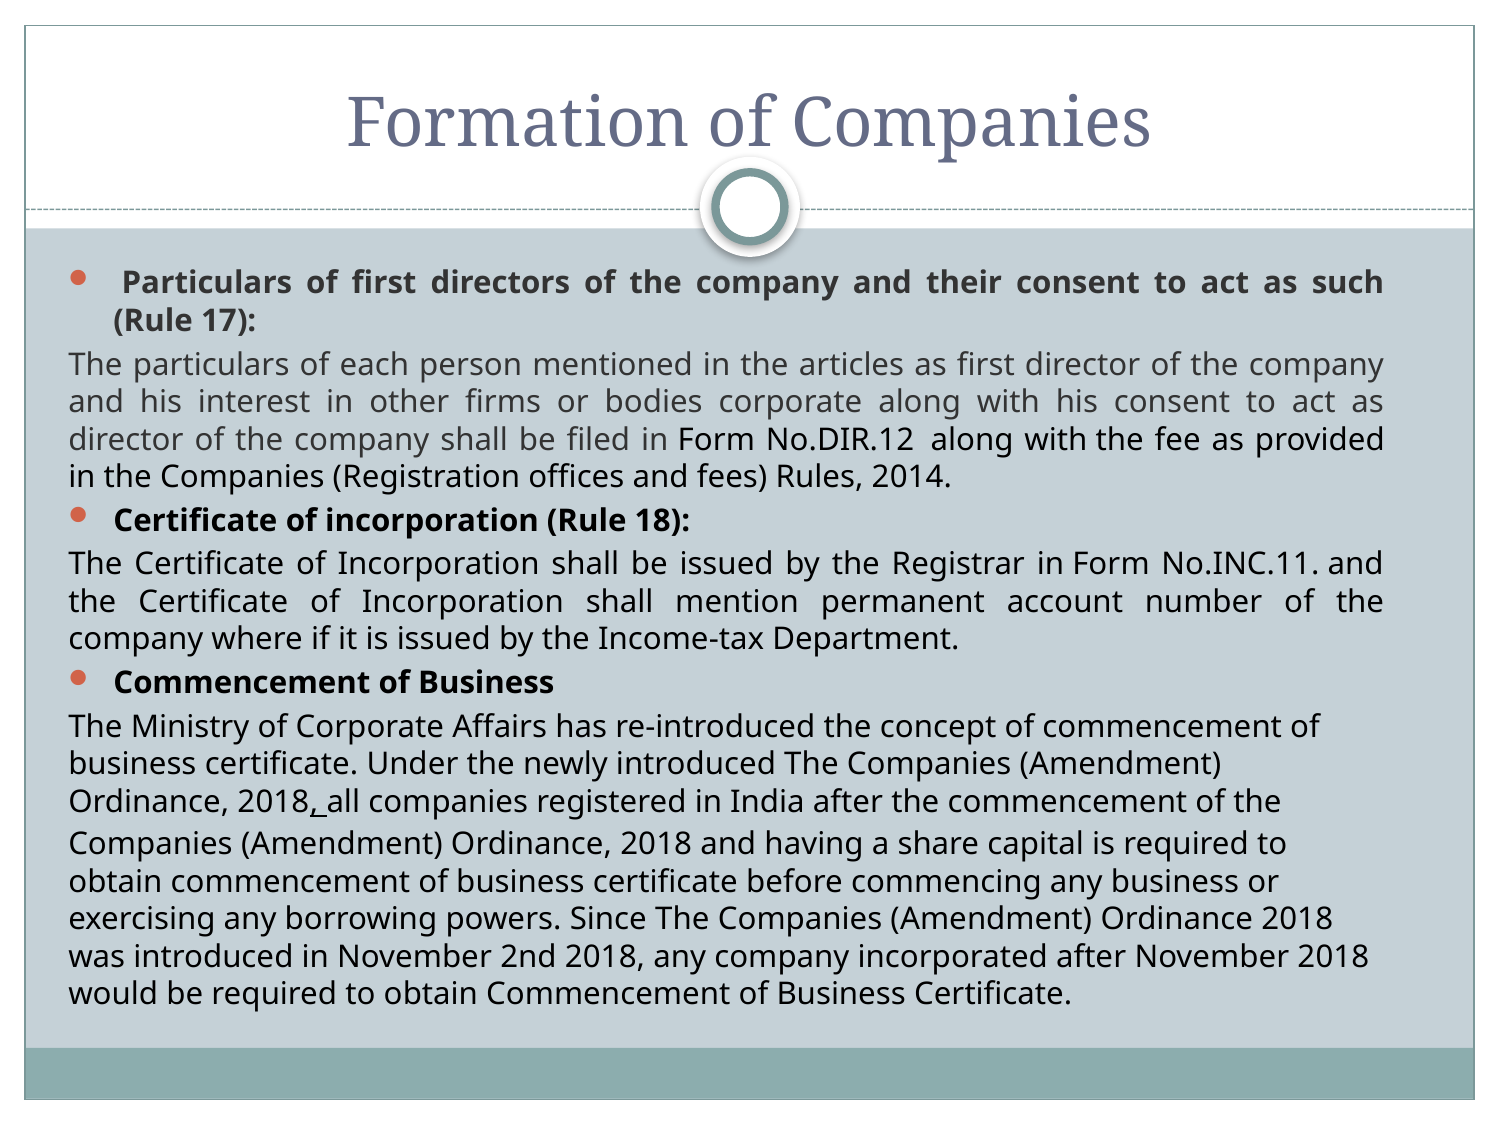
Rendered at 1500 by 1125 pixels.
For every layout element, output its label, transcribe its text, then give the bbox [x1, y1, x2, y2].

text_box Formation of Companies [50, 42, 1450, 168]
list Particulars of first directors of the company and their consent to act as such (Rule 17): The particulars of each person mentioned in the articles as first director of the company and his interest in other firms or bodies corporate along with his consent to act as director of the company shall be filed in Form No.DIR.12 along with the fee as provided in the Companies (Registration offices and fees) Rules, 2014. Certificate of incorporation (Rule 18): The Certificate of Incorporation shall be issued by the Registrar in Form No.INC.11. and the Certificate of Incorporation shall mention permanent account number of the company where if it is issued by the Income-tax Department. Commencement of Business The Ministry of Corporate Affairs has re-introduced the concept of commencement of business certificate. Under the newly introduced The Companies (Amendment) Ordinance, 2018, all companies registered in India after the commencement of the Companies (Amendment) Ordinance, 2018 and having a share capital is required to obtain commencement of business certificate before commencing any business or exercising any borrowing powers. Since The Companies (Amendment) Ordinance 2018 was introduced in November 2nd 2018, any company incorporated after November 2018 would be required to obtain Commencement of Business Certificate. [53, 255, 1401, 1001]
